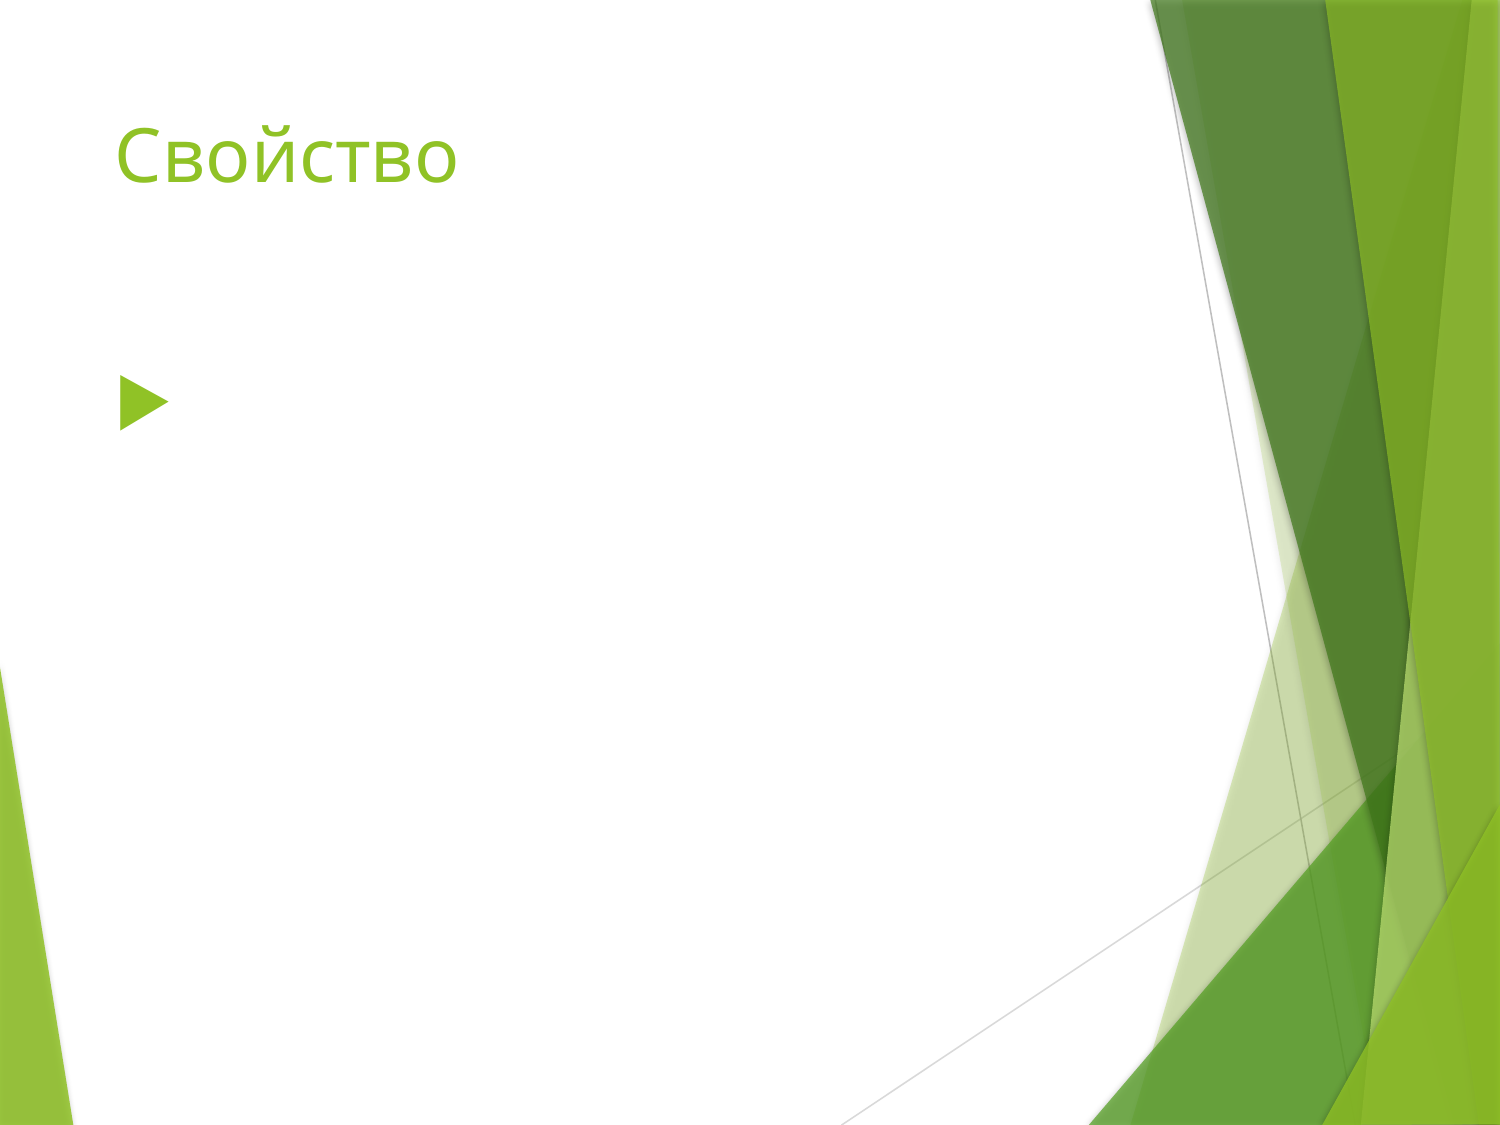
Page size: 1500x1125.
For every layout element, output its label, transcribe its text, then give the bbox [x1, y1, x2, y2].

title Свойство [99, 99, 1142, 317]
